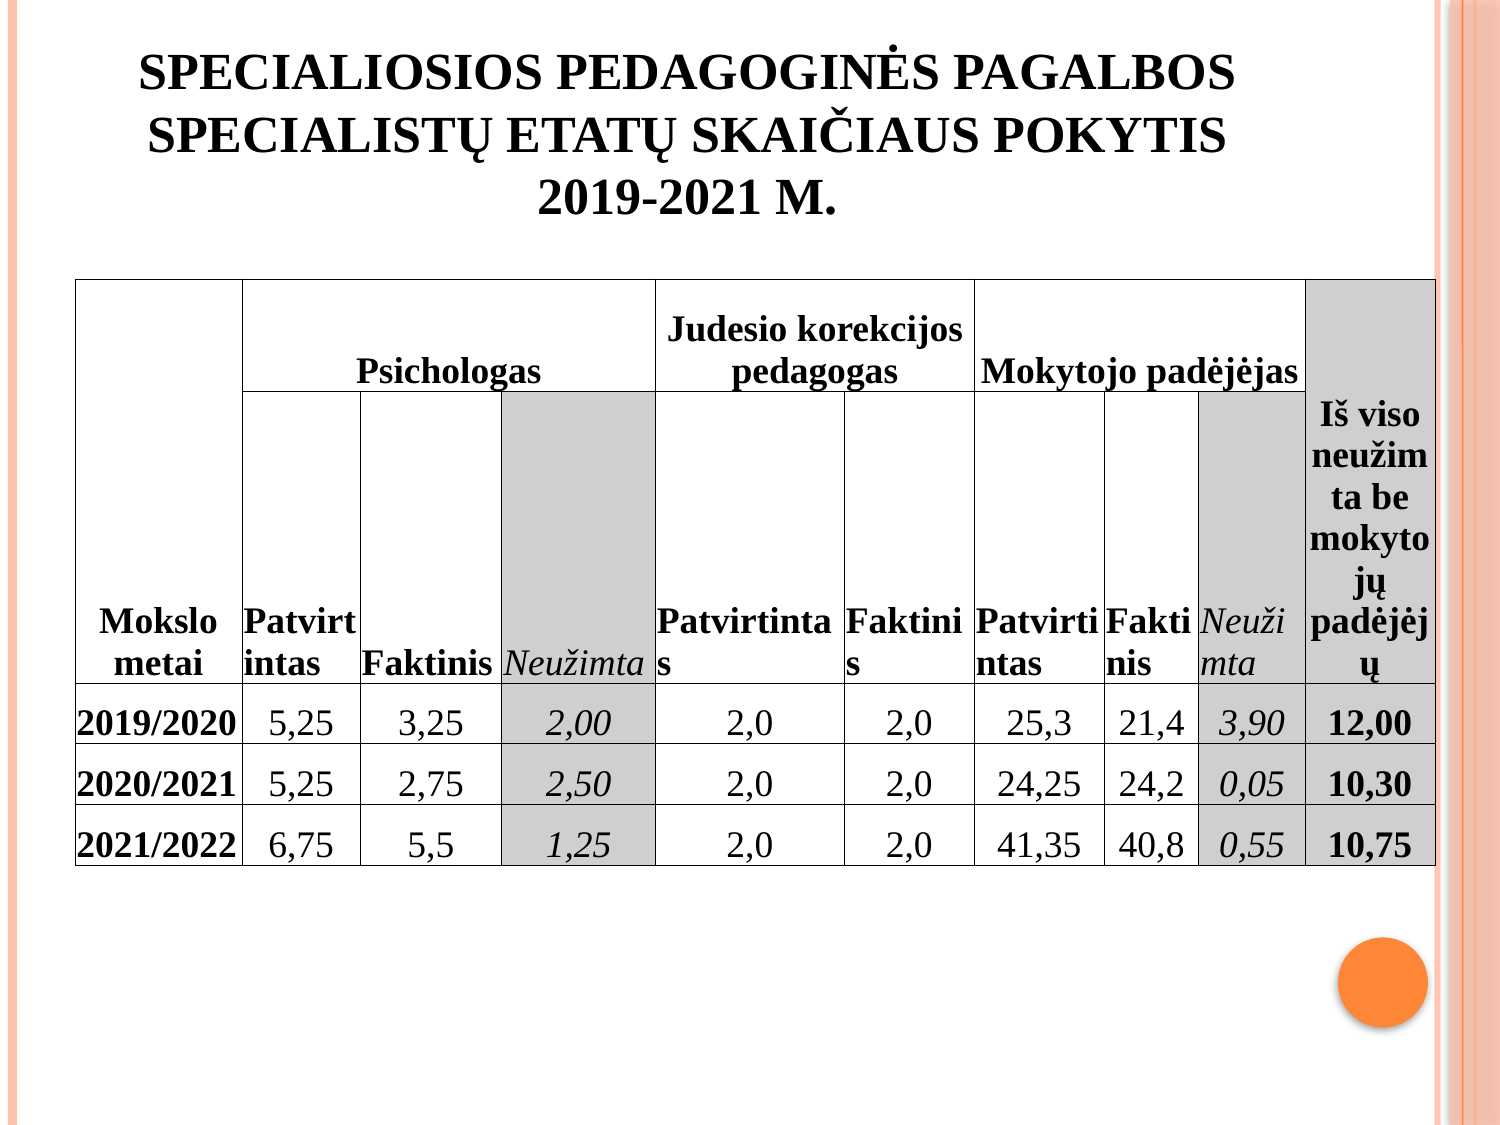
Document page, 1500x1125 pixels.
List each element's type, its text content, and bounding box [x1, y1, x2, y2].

table_cell Neužimta [502, 392, 655, 683]
table_header Mokslo metai [76, 280, 242, 683]
table_cell Faktinis [1105, 392, 1198, 683]
table_cell 2,0 [656, 744, 844, 804]
table_cell 2,50 [502, 744, 655, 804]
table_cell Neužimta [1199, 392, 1305, 683]
table_cell 0,05 [1199, 744, 1305, 804]
table_cell 2,00 [502, 684, 655, 743]
table_cell 6,75 [243, 805, 360, 865]
table_cell Patvirtintas [243, 392, 360, 683]
table_header Judesio korekcijos pedagogas [656, 280, 974, 391]
title Specialiosios pedagoginės pagalbos specialistų etatų skaičiaus pokytis 2019-2021 m. [75, 45, 1300, 233]
table_cell 2,75 [361, 744, 501, 804]
table_cell 3,25 [361, 684, 501, 743]
table_header Mokytojo padėjėjas [975, 280, 1305, 391]
table_cell 12,00 [1306, 684, 1435, 743]
table_cell 10,30 [1306, 744, 1435, 804]
table_header Iš viso neužimta be mokytojų padėjėjų [1306, 280, 1435, 683]
table_cell 2,0 [845, 684, 974, 743]
table_cell 1,25 [502, 805, 655, 865]
table_cell 24,2 [1105, 744, 1198, 804]
table_cell 2020/2021 [76, 744, 242, 804]
table_cell 25,3 [975, 684, 1104, 743]
table_cell 2019/2020 [76, 684, 242, 743]
table_cell Patvirtintas [656, 392, 844, 683]
table_cell 24,25 [975, 744, 1104, 804]
table_cell 2,0 [845, 805, 974, 865]
table_cell 2,0 [845, 744, 974, 804]
table_cell 2,0 [656, 805, 844, 865]
table_cell 5,25 [243, 684, 360, 743]
table_cell Patvirtintas [975, 392, 1104, 683]
table_cell 41,35 [975, 805, 1104, 865]
table_cell Faktinis [845, 392, 974, 683]
table_cell Faktinis [361, 392, 501, 683]
table_cell 0,55 [1199, 805, 1305, 865]
table_cell 2021/2022 [76, 805, 242, 865]
table_cell 3,90 [1199, 684, 1305, 743]
table_cell 2,0 [656, 684, 844, 743]
table_cell 10,75 [1306, 805, 1435, 865]
table_cell 5,25 [243, 744, 360, 804]
table_cell 40,8 [1105, 805, 1198, 865]
table_cell 21,4 [1105, 684, 1198, 743]
table_cell 5,5 [361, 805, 501, 865]
table_header Psichologas [243, 280, 655, 391]
